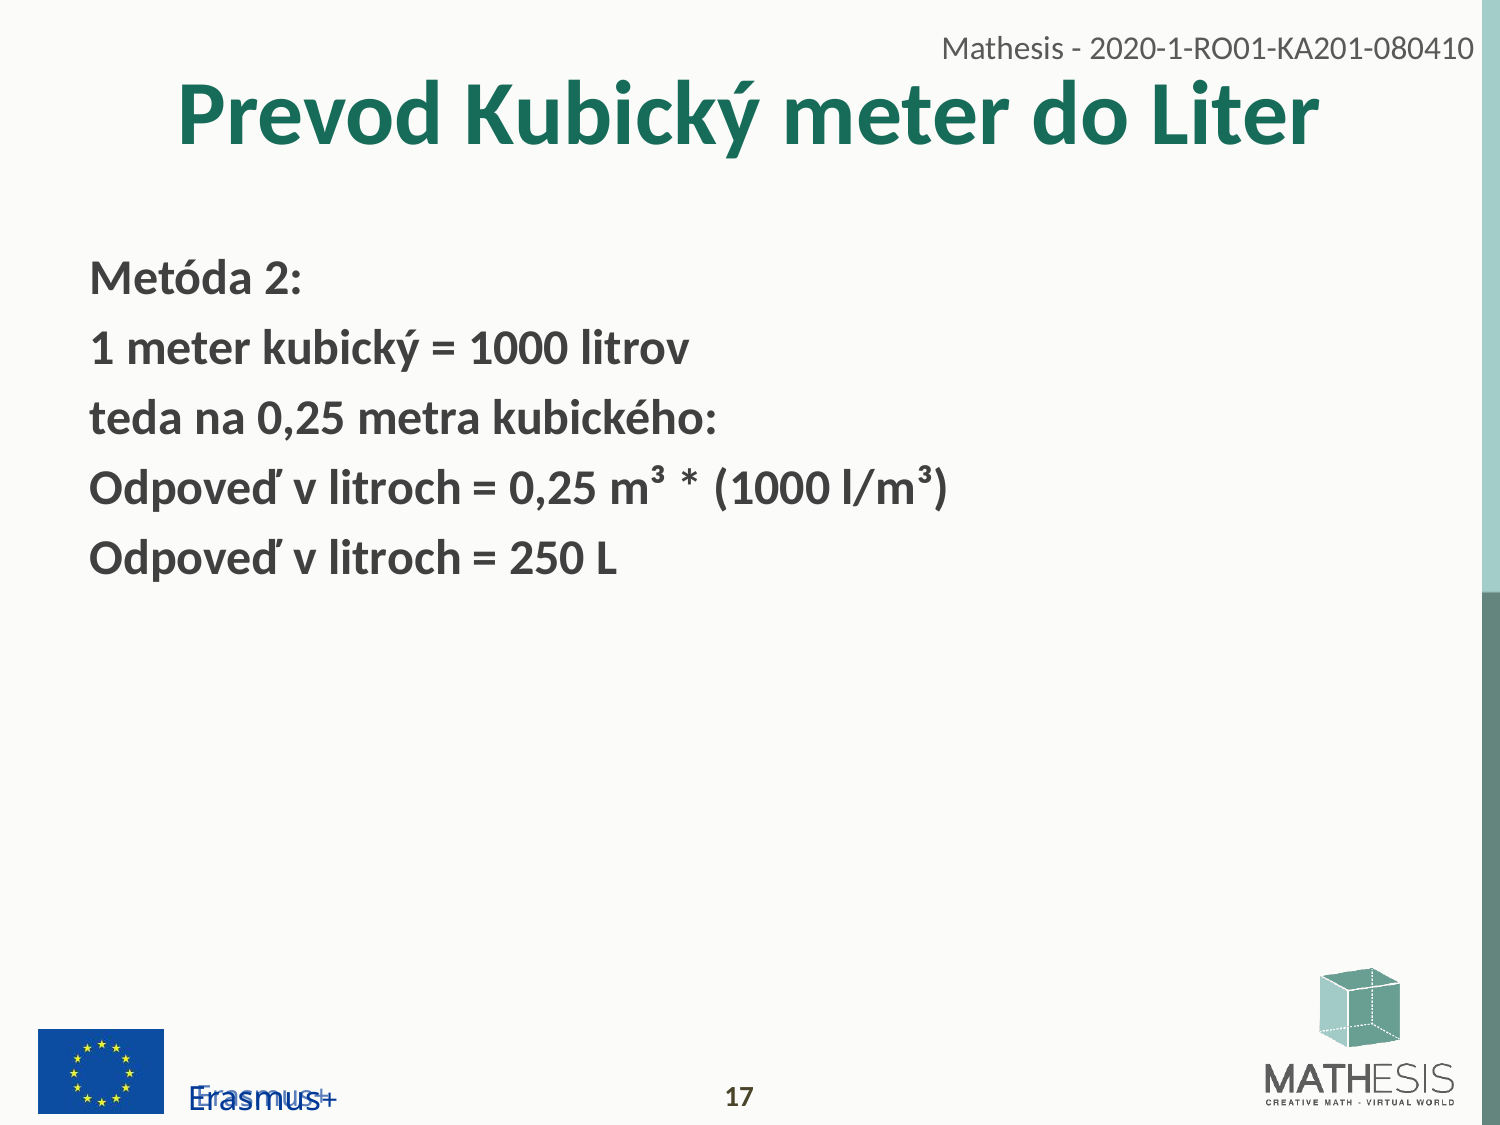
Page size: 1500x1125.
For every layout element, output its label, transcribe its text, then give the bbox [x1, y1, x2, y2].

title Prevod Kubický meter do Liter [75, 45, 1425, 233]
list Metóda 2: 1 meter kubický = 1000 litrov teda na 0,25 metra kubického: Odpoveď v litroch = 0,25 m³ * (1000 l/m³) Odpoveď v litroch = 250 L [75, 237, 1425, 980]
picture [38, 1029, 164, 1114]
